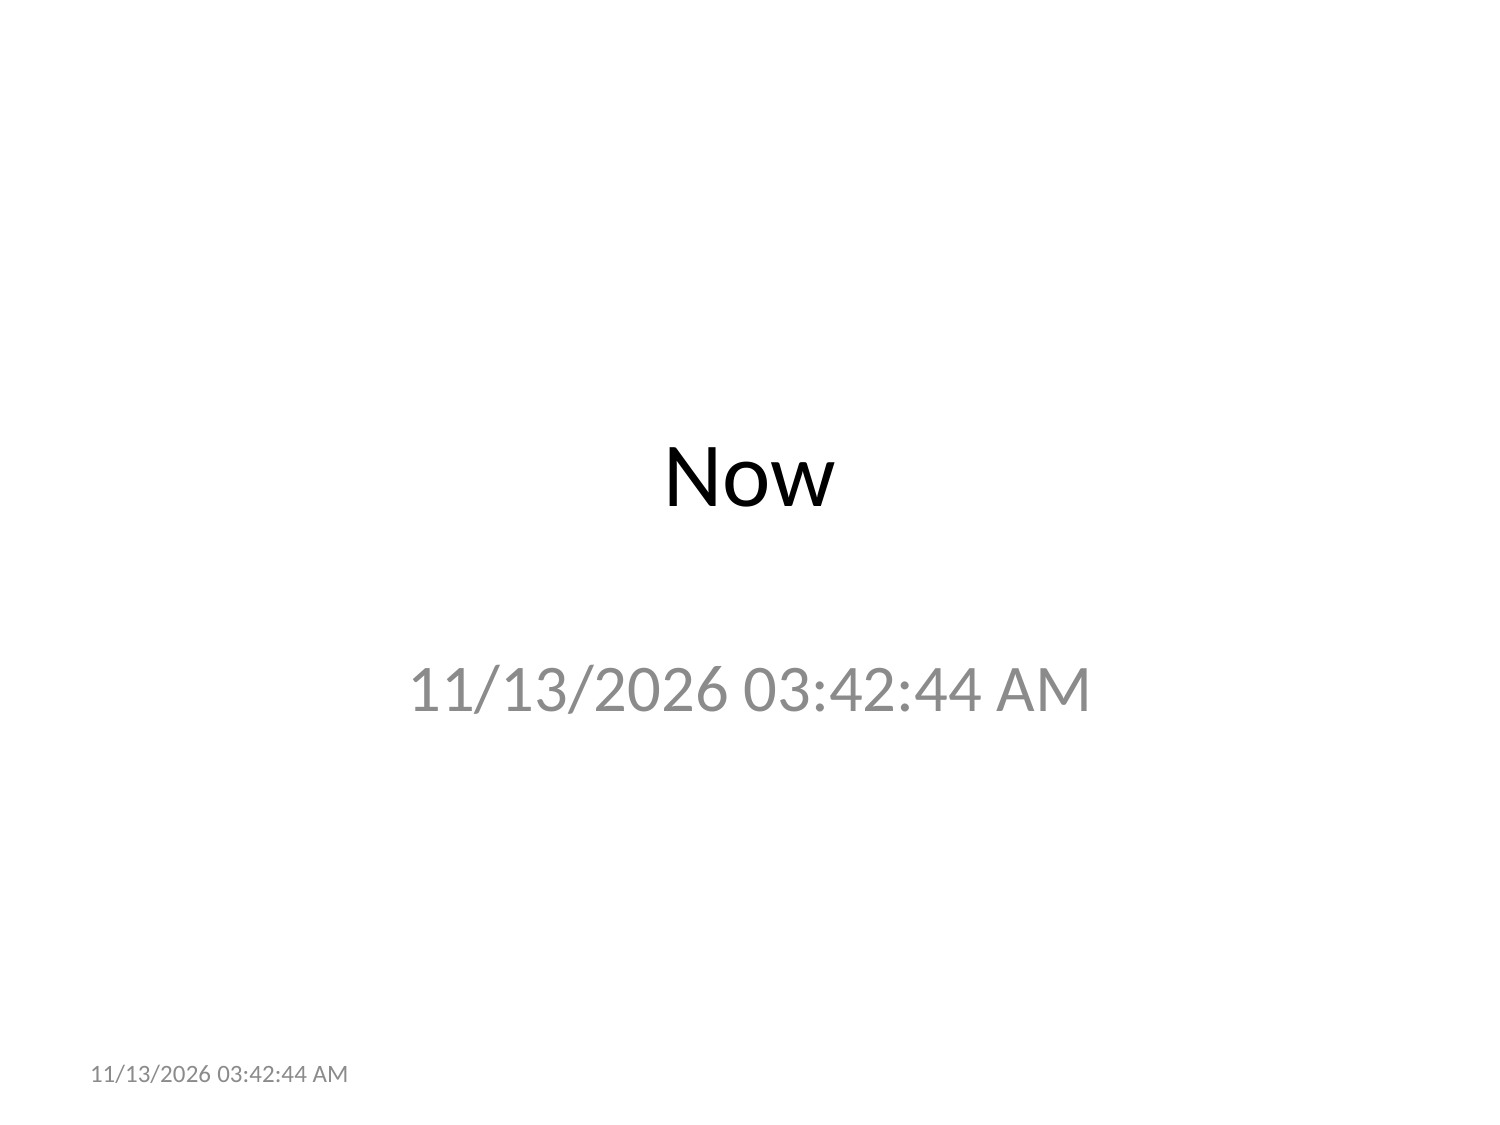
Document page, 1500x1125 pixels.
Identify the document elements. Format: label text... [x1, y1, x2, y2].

subtitle 2011-12-19 10:20:04 AM [225, 637, 1275, 925]
title Now [112, 349, 1388, 591]
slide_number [75, 1042, 425, 1103]
